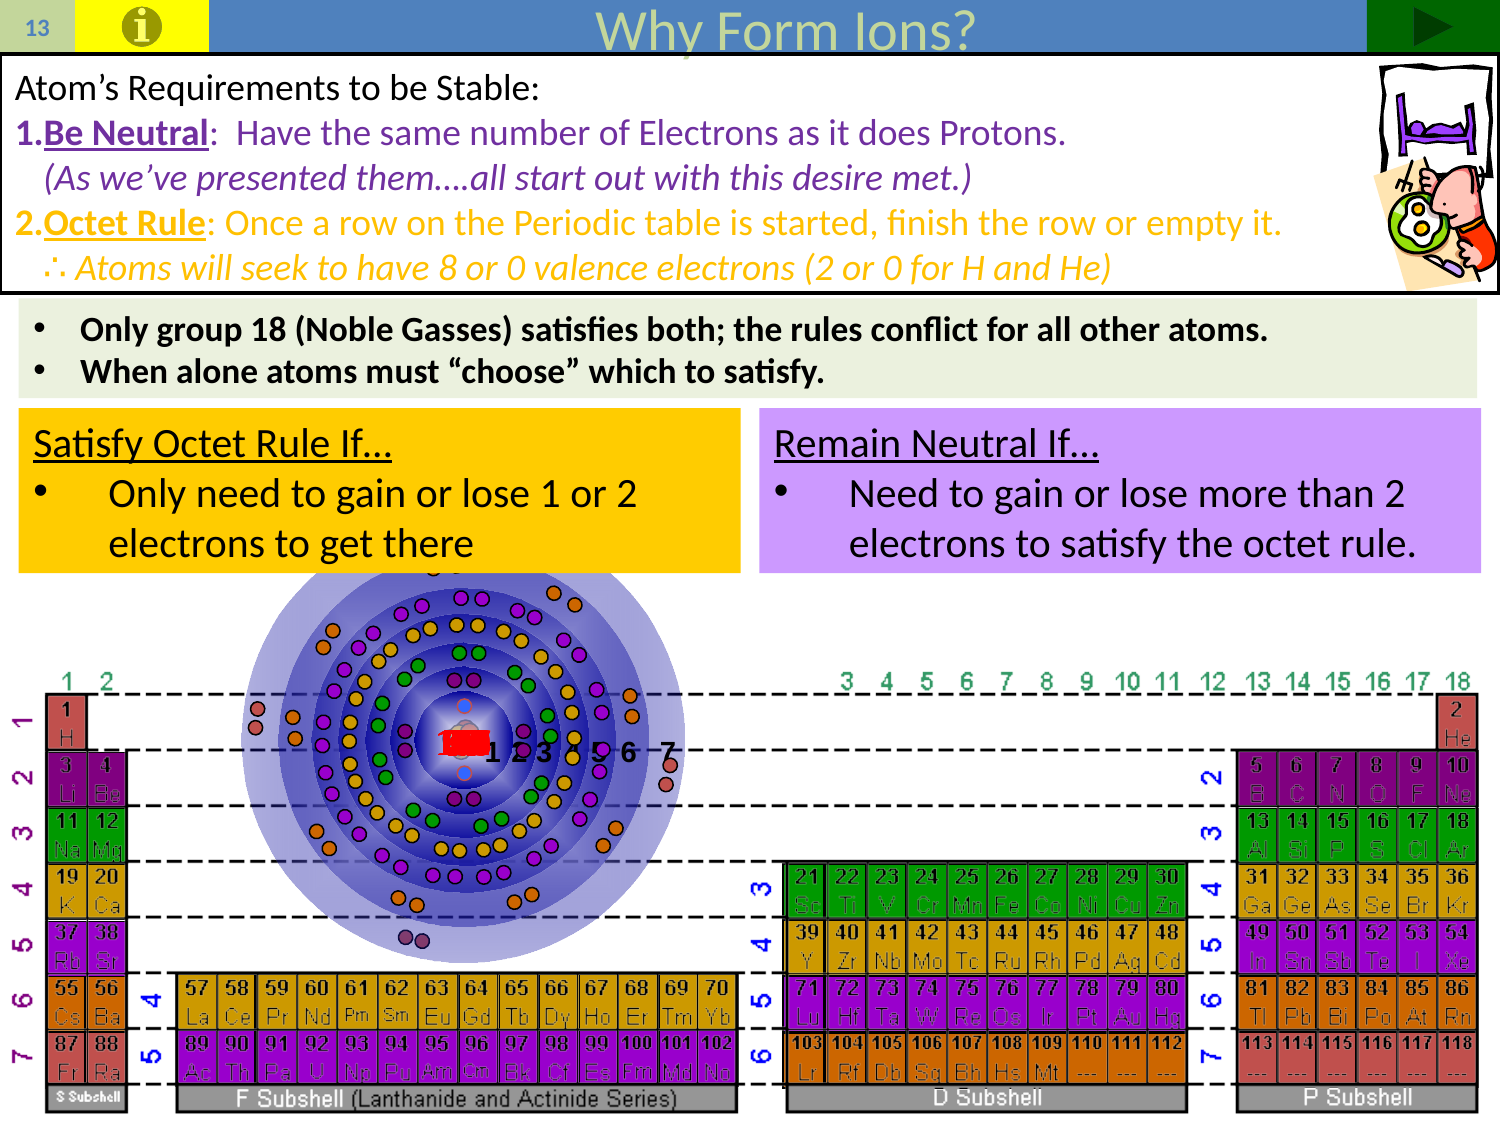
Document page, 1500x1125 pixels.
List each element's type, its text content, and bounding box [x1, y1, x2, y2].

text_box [277, 553, 649, 927]
text_box Remain Neutral If… Need to gain or lose more than 2 electrons to satisfy the octet rule. [759, 408, 1482, 574]
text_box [414, 690, 513, 789]
text_box [75, 0, 209, 52]
text_box [0, 52, 1500, 295]
text_box Only group 18 (Noble Gasses) satisfies both; the rules conflict for all other atoms. When alone atoms must “choose” which to satisfy. [18, 298, 1478, 399]
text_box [311, 587, 616, 893]
picture [0, 631, 1500, 1125]
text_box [338, 613, 589, 866]
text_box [365, 641, 561, 838]
text_box Satisfy Octet Rule If… Only need to gain or lose 1 or 2 electrons to get there [18, 408, 741, 574]
title Why Form Ions? [209, 0, 1366, 52]
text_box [390, 666, 537, 814]
text_box [1366, 0, 1500, 52]
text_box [241, 516, 686, 963]
picture [1373, 62, 1500, 293]
